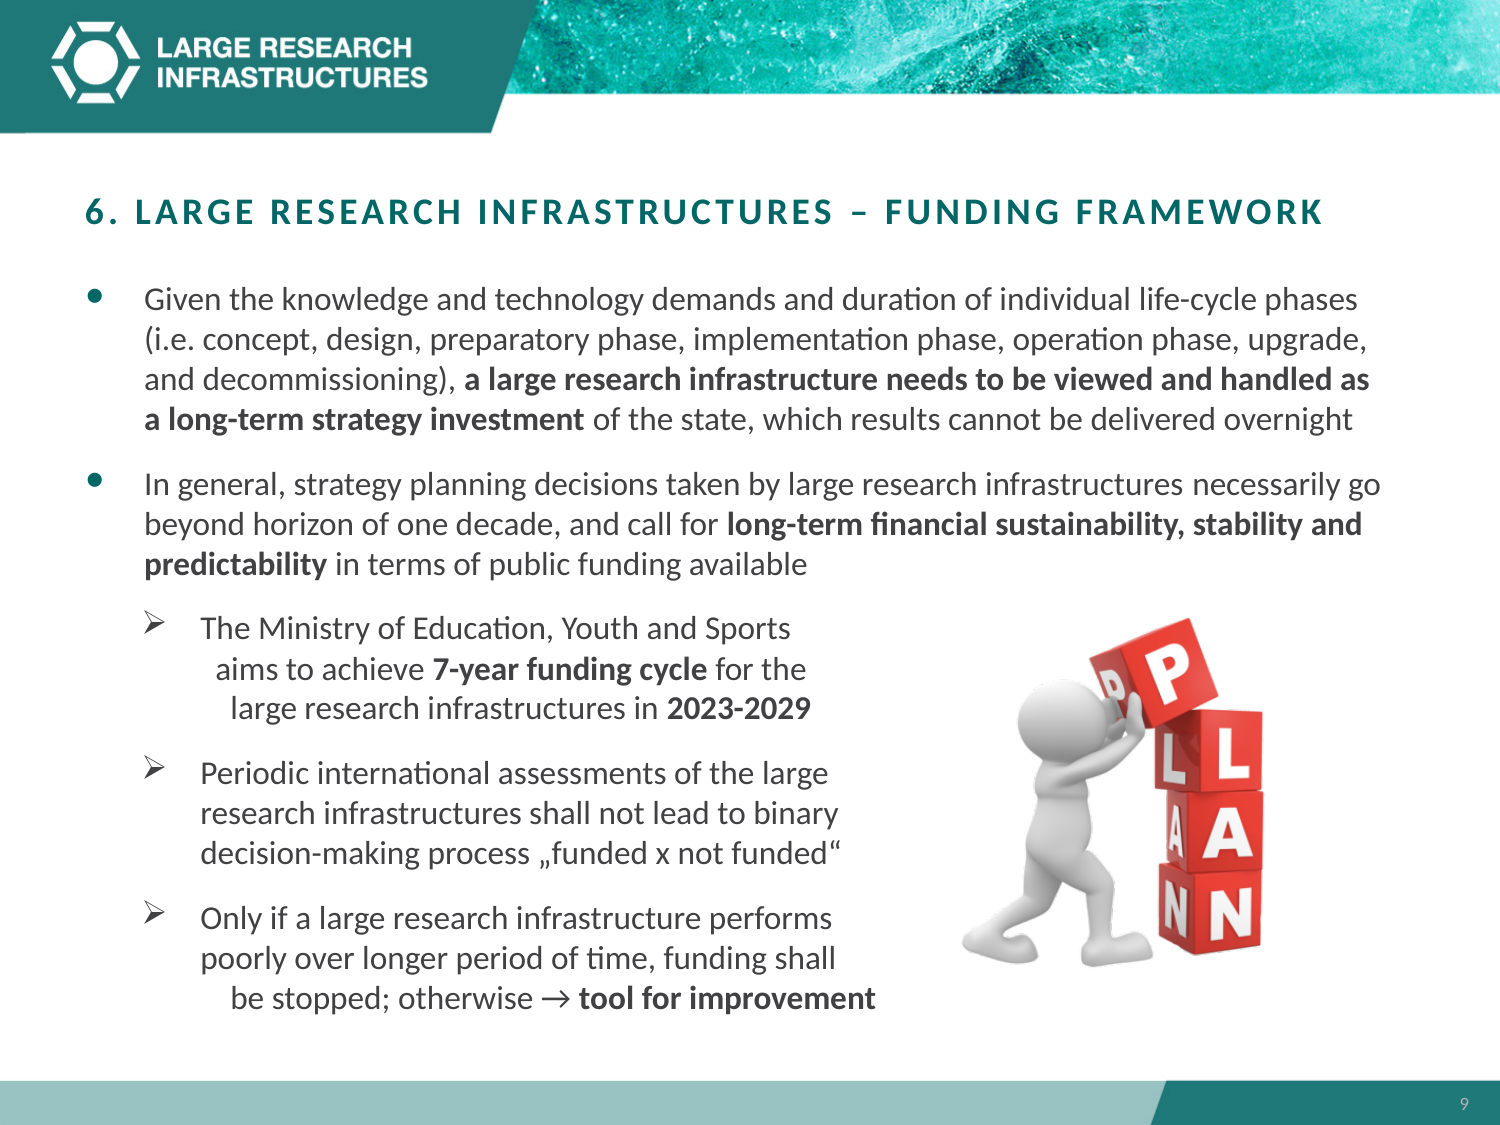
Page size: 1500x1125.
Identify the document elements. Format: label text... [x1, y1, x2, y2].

picture [0, 0, 1500, 1125]
title 6. Large research Infrastructures – funding framework [85, 191, 1355, 261]
slide_number 9 [1291, 1081, 1485, 1125]
list Given the knowledge and technology demands and duration of individual life-cycle phases (i.e. concept, design, preparatory phase, implementation phase, operation phase, upgrade, and decommissioning), a large research infrastructure needs to be viewed and handled as a long-term strategy investment of the state, which results cannot be delivered overnight In general, strategy planning decisions taken by large research infrastructures necessarily go beyond horizon of one decade, and call for long-term financial sustainability, stability and predictability in terms of public funding available The Ministry of Education, Youth and Sports aims to achieve 7-year funding cycle for the large research infrastructures in 2023-2029 Periodic international assessments of the large research infrastructures shall not lead to binary decision-making process „funded x not funded“ Only if a large research infrastructure performs poorly over longer period of time, funding shall be stopped; otherwise → tool for improvement [85, 277, 1395, 1044]
